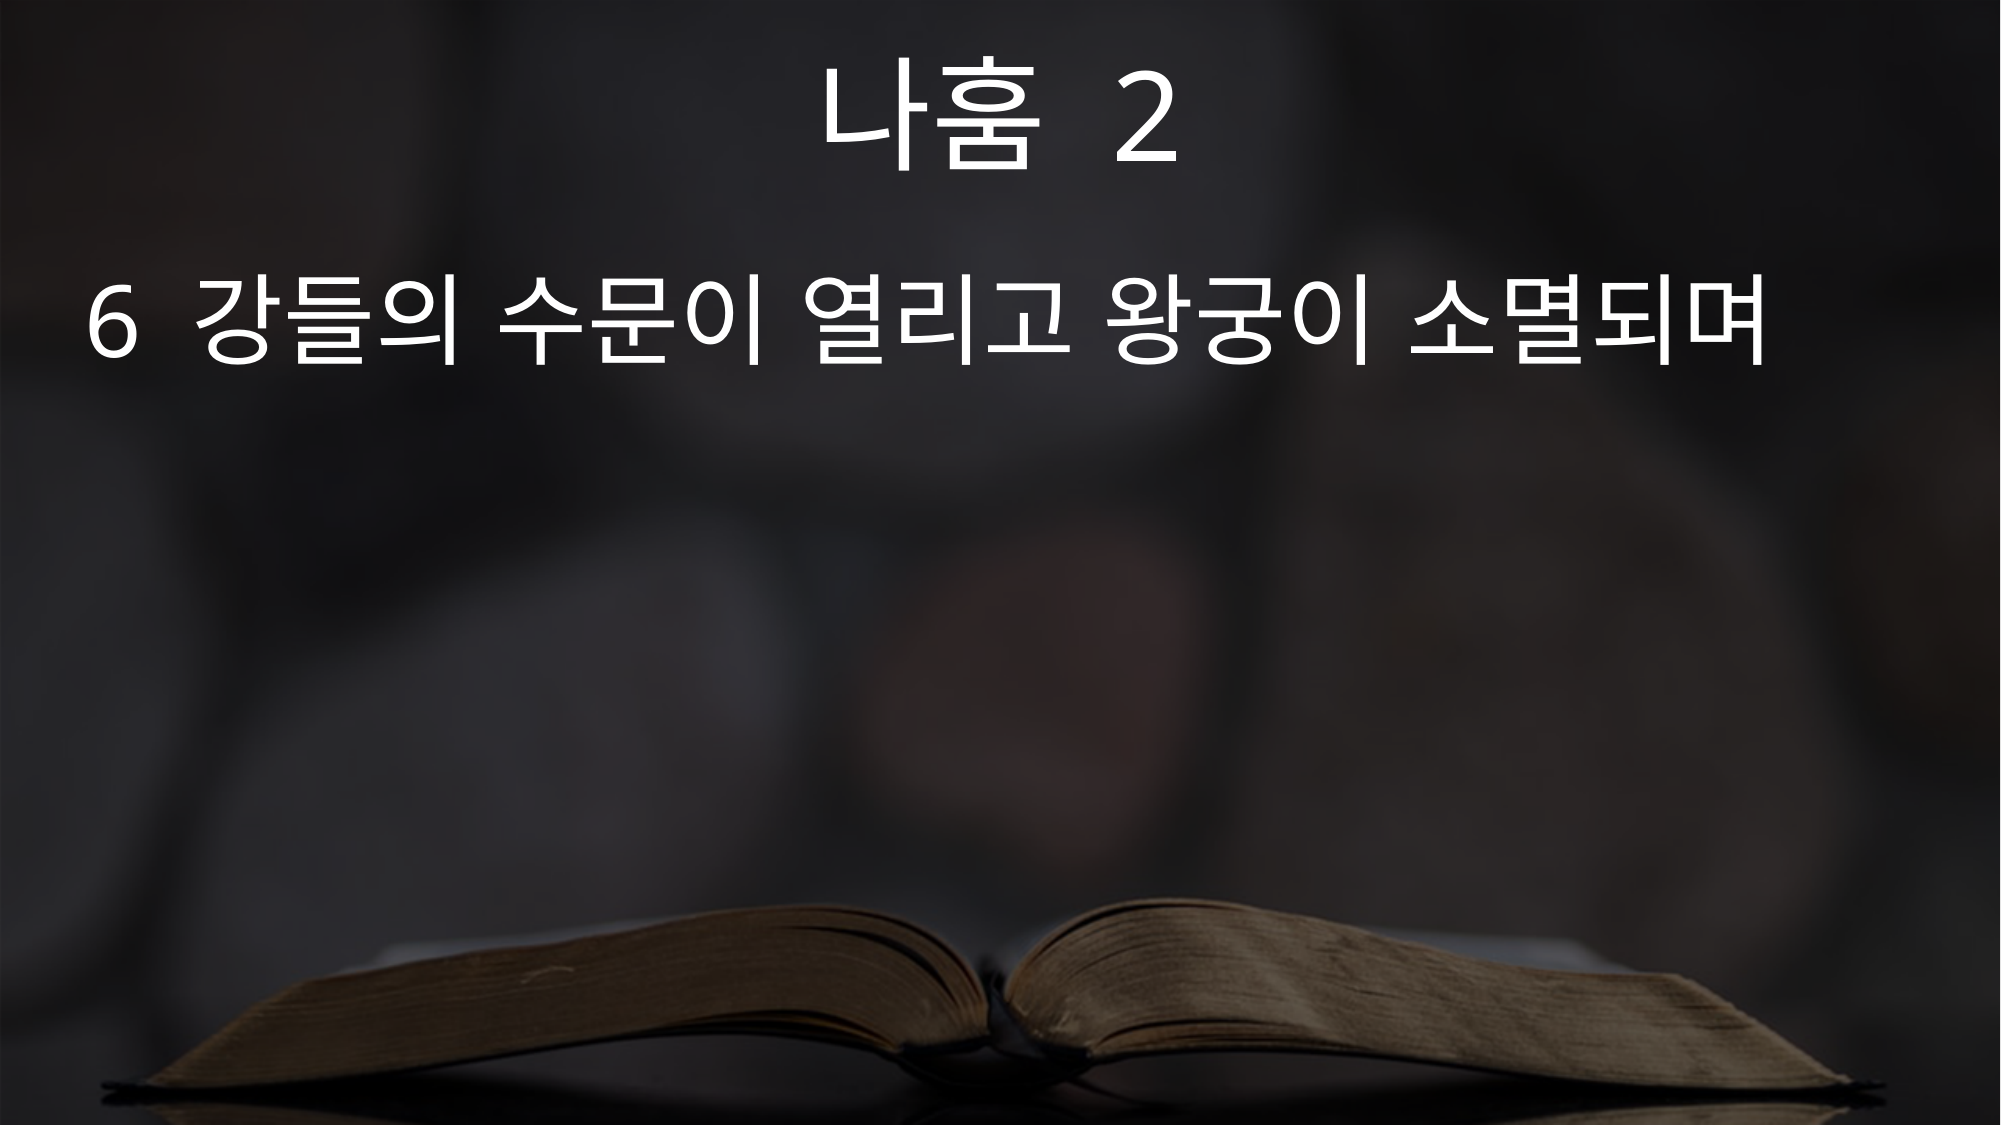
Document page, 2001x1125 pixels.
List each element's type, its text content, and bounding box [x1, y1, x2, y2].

list 6 강들의 수문이 열리고 왕궁이 소멸되며 [69, 263, 1953, 423]
footer 나훔 2 [0, 32, 2000, 192]
picture [0, 0, 2001, 1125]
